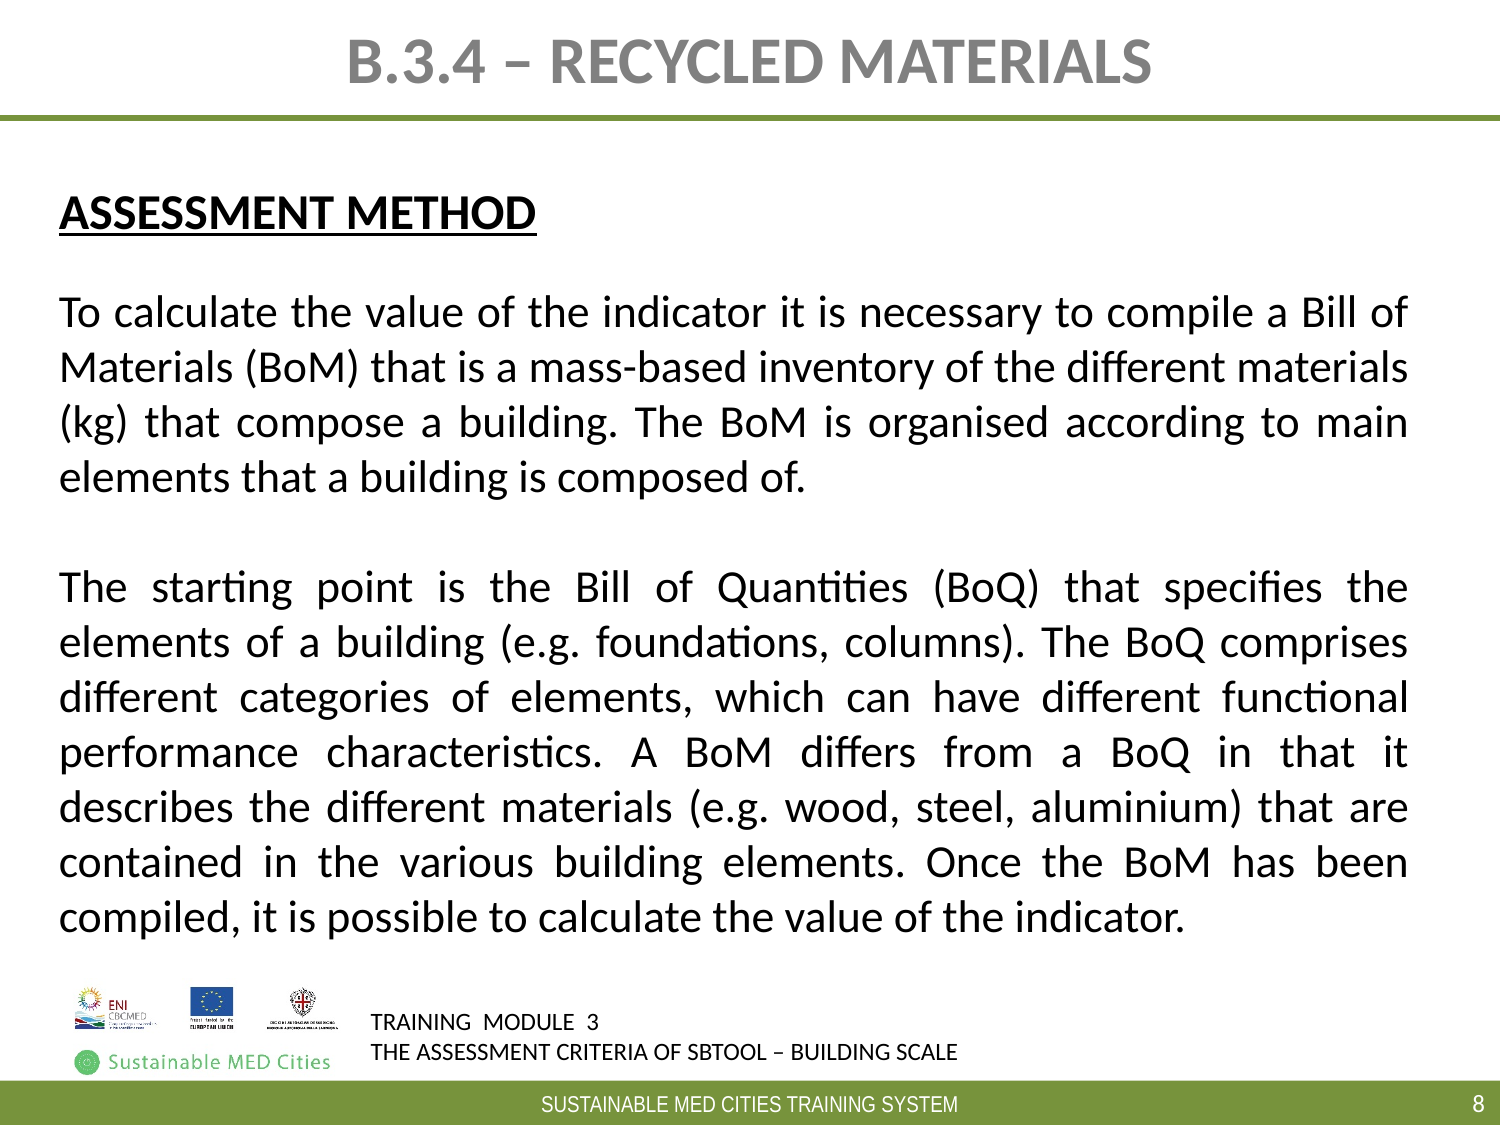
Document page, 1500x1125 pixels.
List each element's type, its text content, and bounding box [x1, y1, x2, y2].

list ASSESSMENT METHOD To calculate the value of the indicator it is necessary to compile a Bill of Materials (BoM) that is a mass-based inventory of the different materials (kg) that compose a building. The BoM is organised according to main elements that a building is composed of. The starting point is the Bill of Quantities (BoQ) that specifies the elements of a building (e.g. foundations, columns). The BoQ comprises different categories of elements, which can have different functional performance characteristics. A BoM differs from a BoQ in that it describes the different materials (e.g. wood, steel, aluminium) that are contained in the various building elements. Once the BoM has been compiled, it is possible to calculate the value of the indicator. [43, 172, 1425, 952]
slide_number 8 [1149, 1079, 1500, 1125]
picture [62, 978, 356, 1080]
text_box B.3.4 – RECYCLED MATERIALS [0, 0, 1500, 115]
